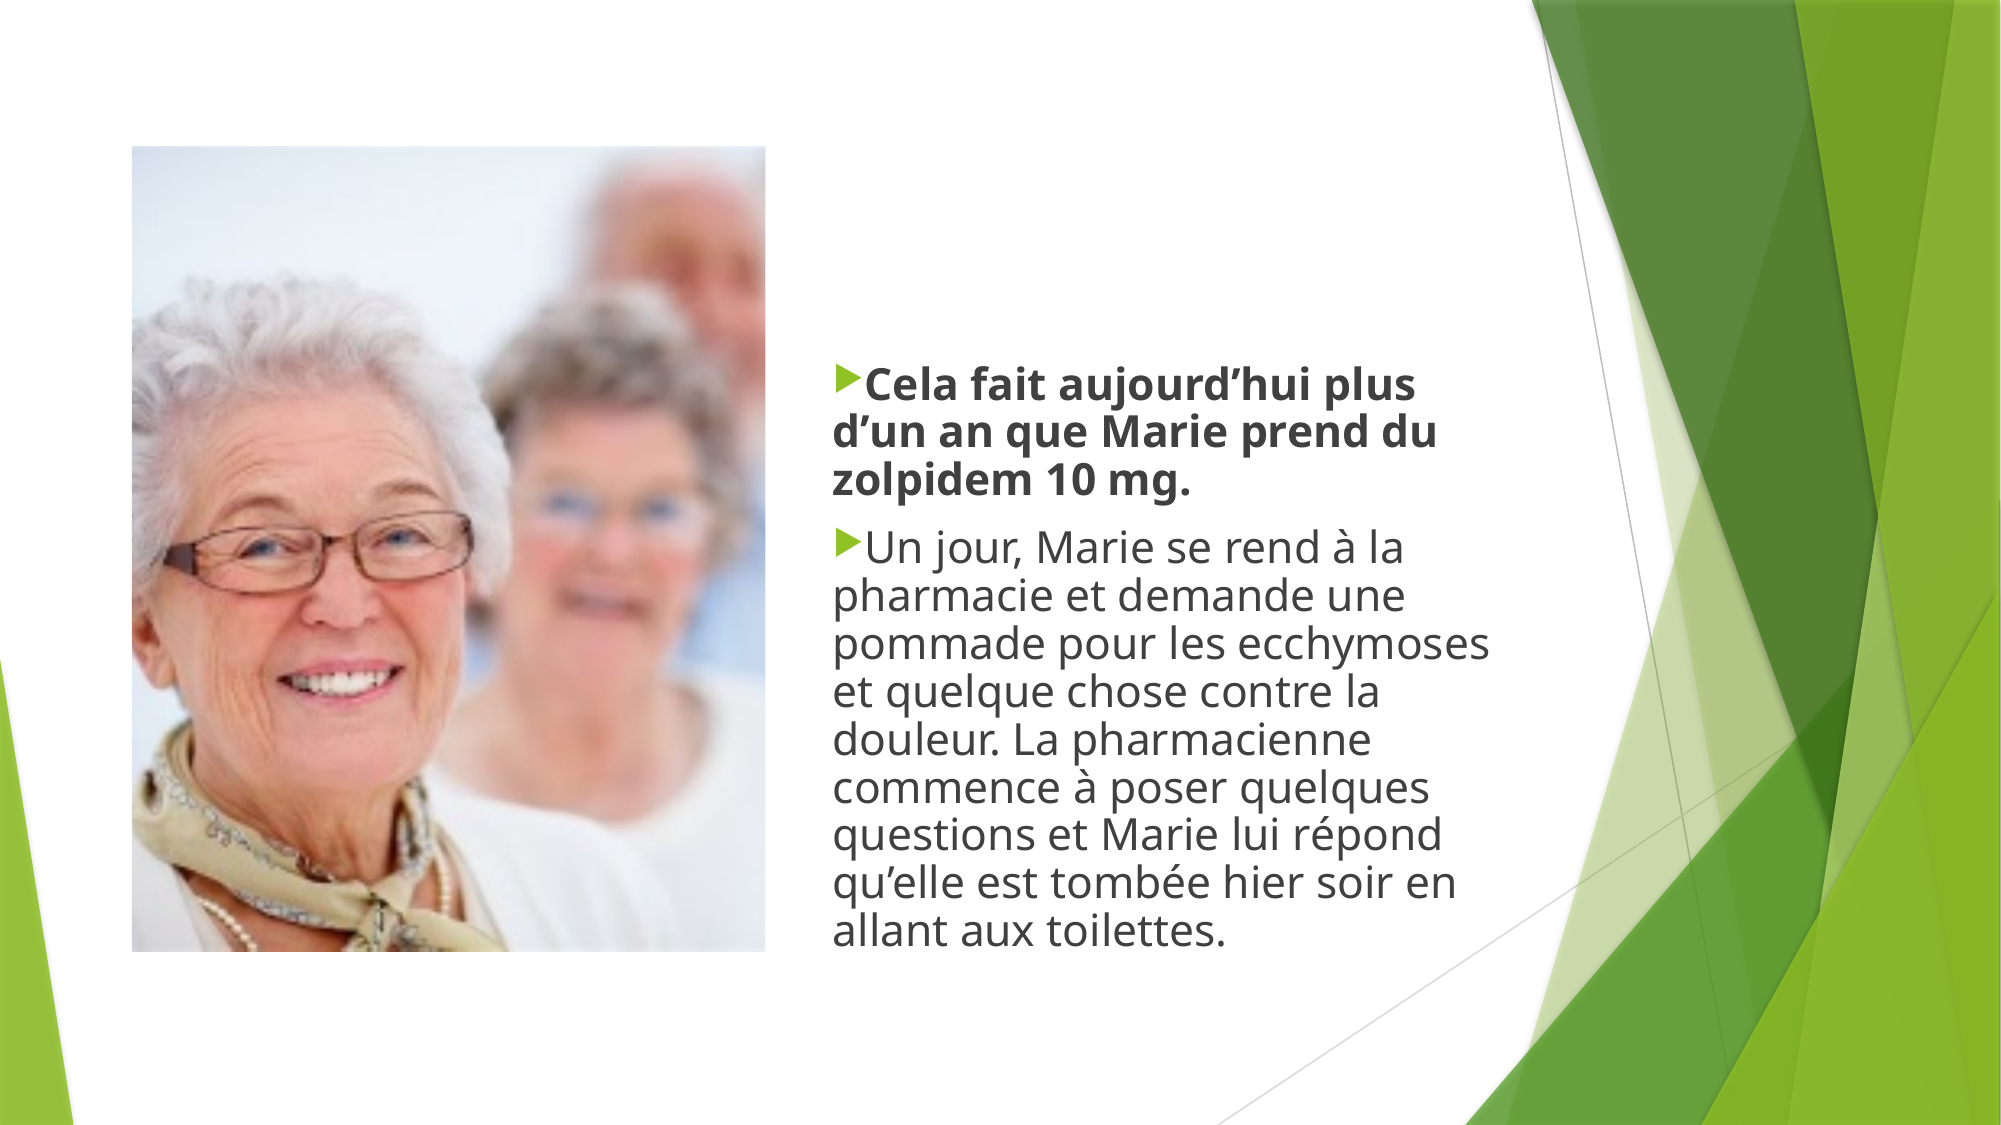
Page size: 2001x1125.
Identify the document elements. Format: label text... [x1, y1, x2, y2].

picture [131, 145, 766, 953]
text_box Cela fait aujourd’hui plus d’un an que Marie prend du zolpidem 10 mg. Un jour, Marie se rend à la pharmacie et demande une pommade pour les ecchymoses et quelque chose contre la douleur. La pharmacienne commence à poser quelques questions et Marie lui répond qu’elle est tombée hier soir en allant aux toilettes. [817, 354, 1521, 973]
